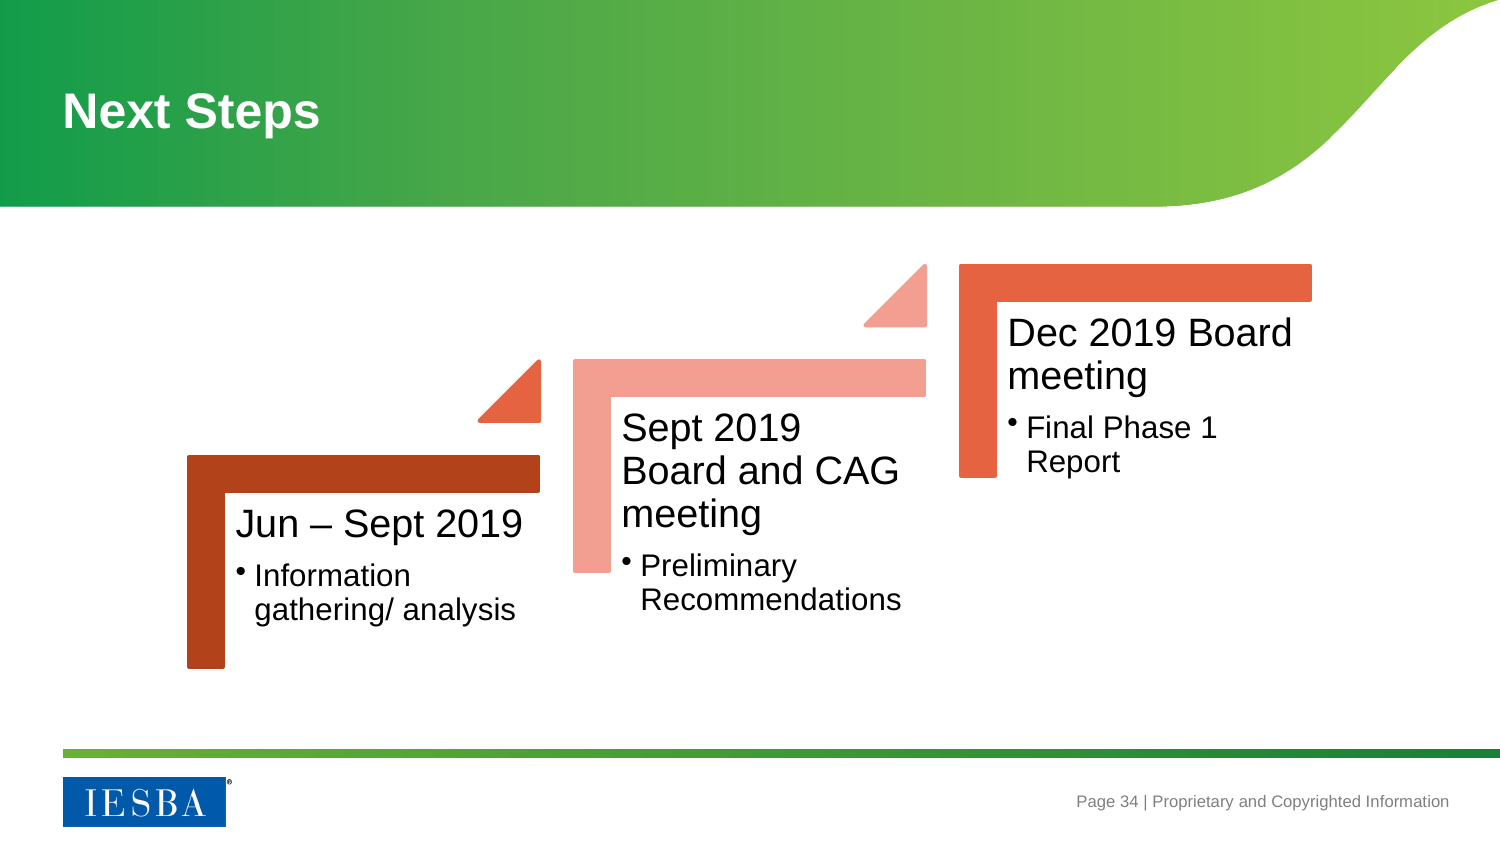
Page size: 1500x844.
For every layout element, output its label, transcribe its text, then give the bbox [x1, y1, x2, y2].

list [56, 265, 1444, 769]
picture [63, 777, 232, 827]
title Next Steps [62, 75, 1300, 142]
picture [0, 0, 1500, 207]
